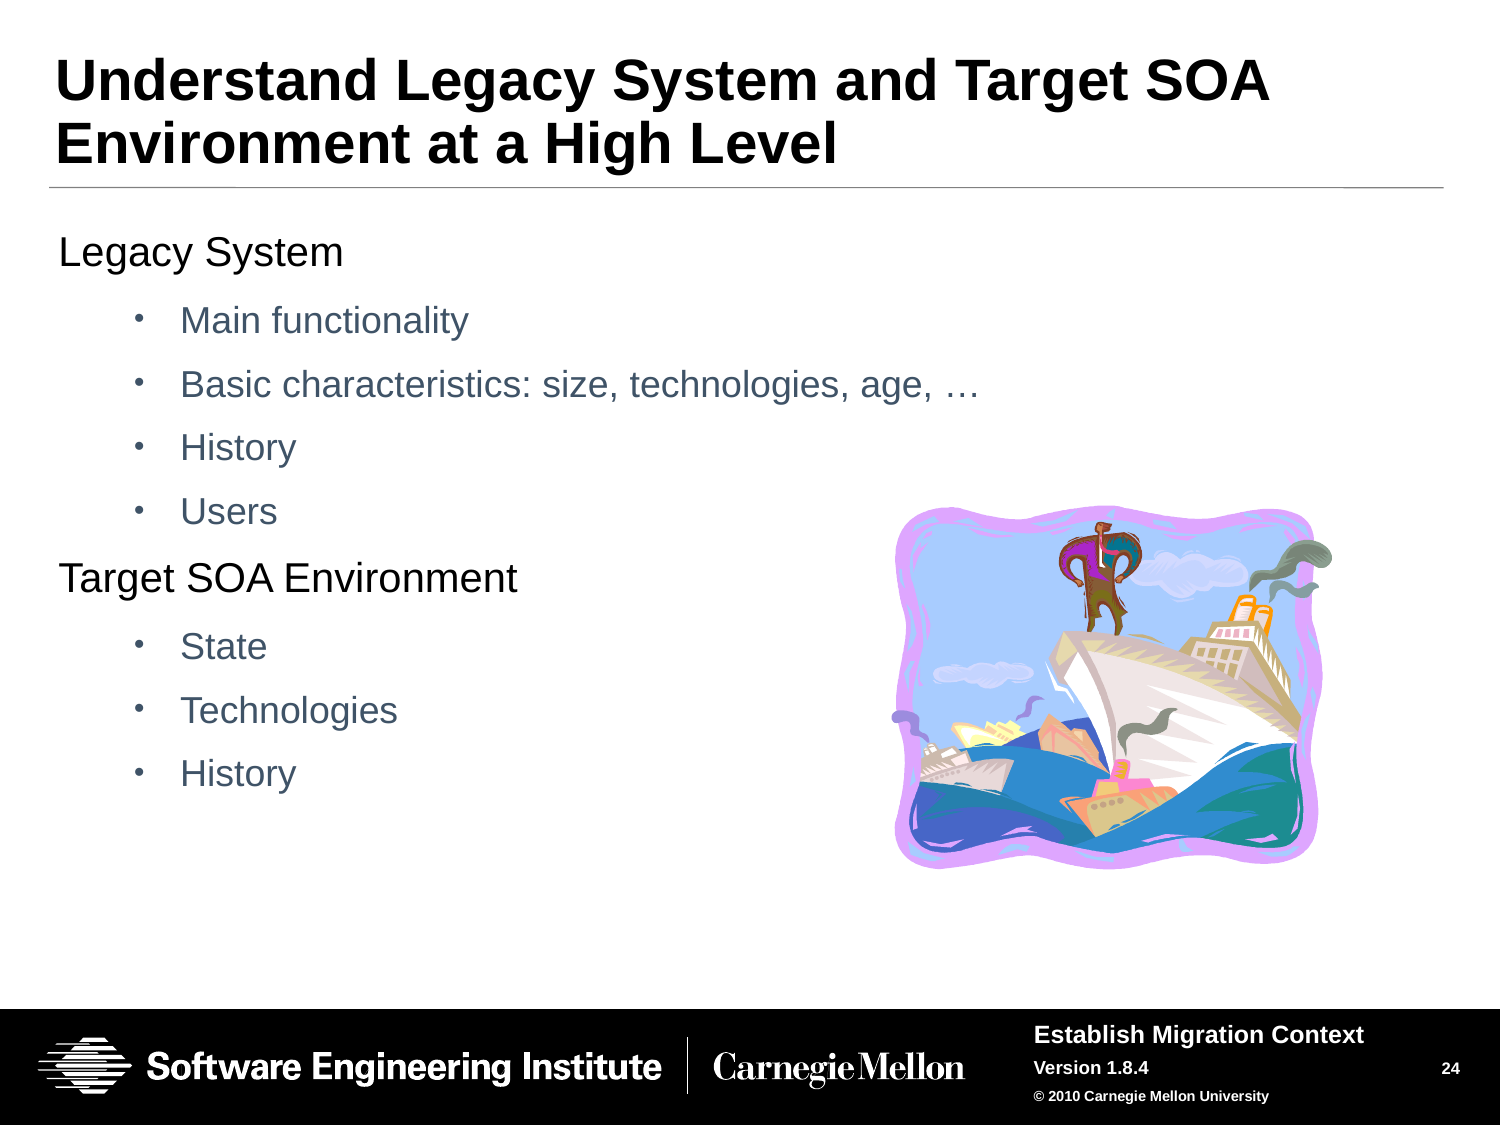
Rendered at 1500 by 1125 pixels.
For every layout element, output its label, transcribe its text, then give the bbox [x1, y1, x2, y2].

picture [887, 499, 1338, 876]
text_box Establish Migration Context [1019, 1010, 1380, 1056]
list Legacy System Main functionality Basic characteristics: size, technologies, age, … History Users Target SOA Environment State Technologies History [58, 224, 1438, 953]
title Understand Legacy System and Target SOA Environment at a High Level [55, 49, 1451, 177]
